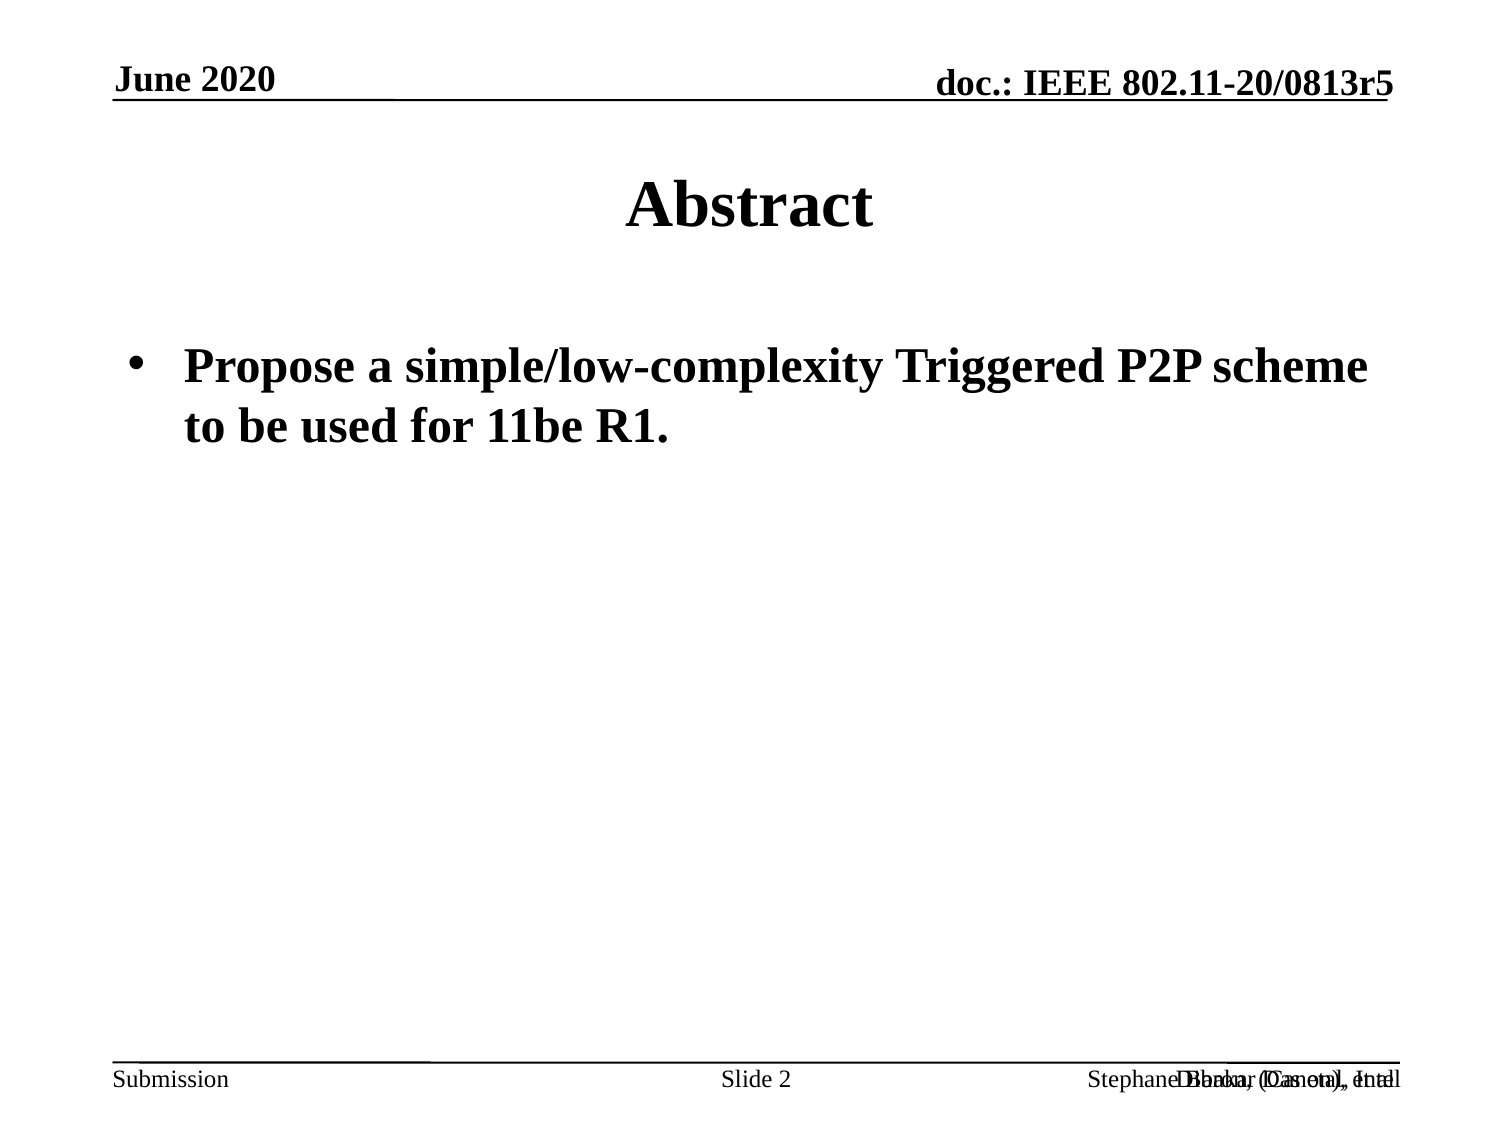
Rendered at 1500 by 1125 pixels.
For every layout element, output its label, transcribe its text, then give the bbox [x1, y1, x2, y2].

slide_number Slide 2 [712, 1061, 800, 1123]
list Propose a simple/low-complexity Triggered P2P scheme to be used for 11be R1. [112, 324, 1388, 1000]
title Abstract [112, 112, 1388, 288]
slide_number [114, 54, 423, 100]
footer Stephane Baron, (Canon), et al [878, 1061, 1402, 1093]
